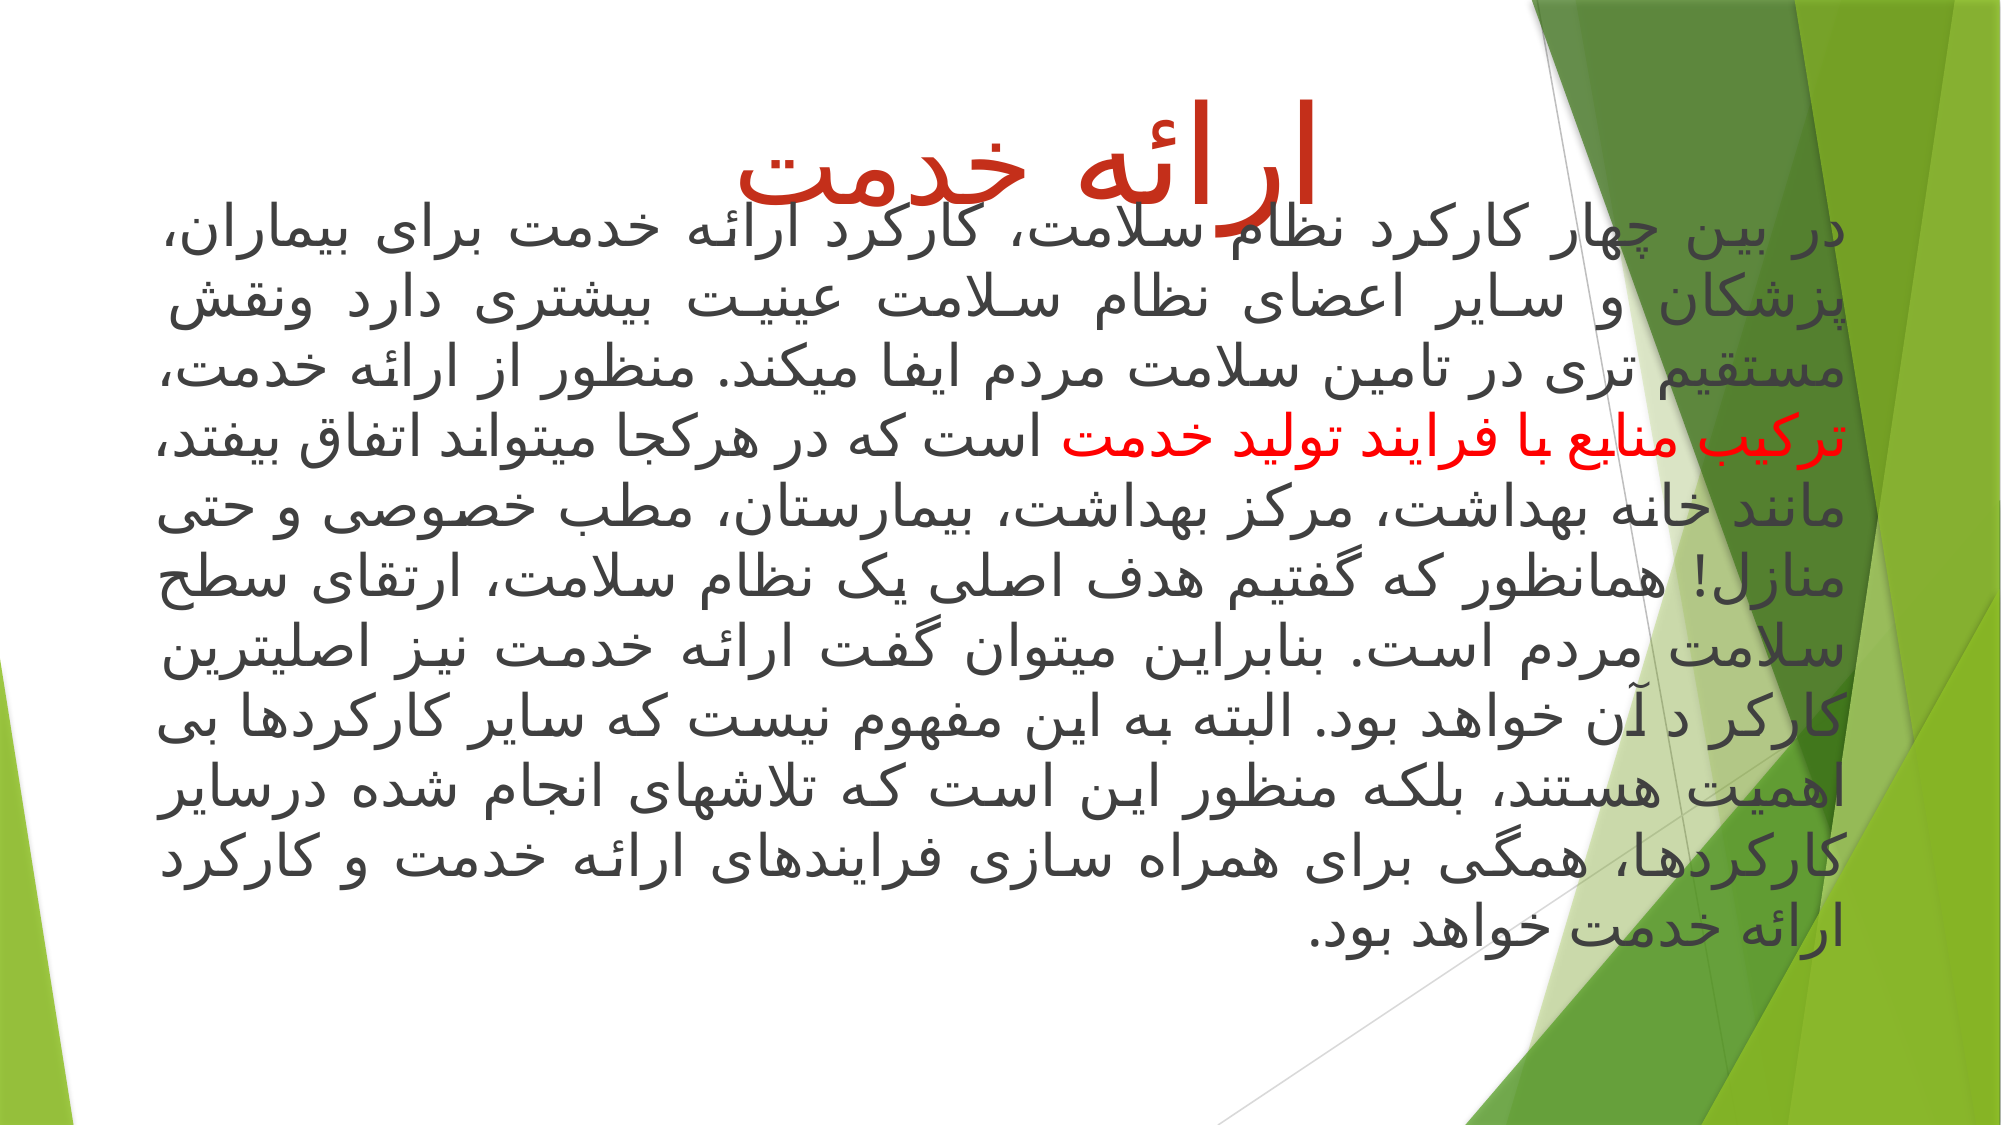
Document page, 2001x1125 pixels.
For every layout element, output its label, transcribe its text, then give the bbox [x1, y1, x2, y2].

list در بین چهار کارکرد نظام سلامت، کارکرد ارائه خدمت برای بیماران، پزشکان و سایر اعضای نظام سلامت عینیت بیشتری دارد ونقش مستقیم تری در تامین سلامت مردم ایفا میکند. منظور از ارائه خدمت، ترکیب منابع با فرایند تولید خدمت است که در هرکجا میتواند اتفاق بیفتد، مانند خانه بهداشت، مرکز بهداشت، بیمارستان، مطب خصوصی و حتی منازل! همانظور که گفتیم هدف اصلی یک نظام سلامت، ارتقای سطح سلامت مردم است. بنابراین میتوان گفت ارائه خدمت نیز اصلیترین کارکر د آن خواهد بود. البته به این مفهوم نیست که سایر کارکردها بی اهمیت هستند، بلکه منظور این است که تلاشهای انجام شده درسایر کارکردها، همگی برای همراه سازی فرایندهای ارائه خدمت و کارکرد ارائه خدمت خواهد بود. [137, 180, 1863, 1014]
title ارائه خدمت [137, 59, 1923, 217]
